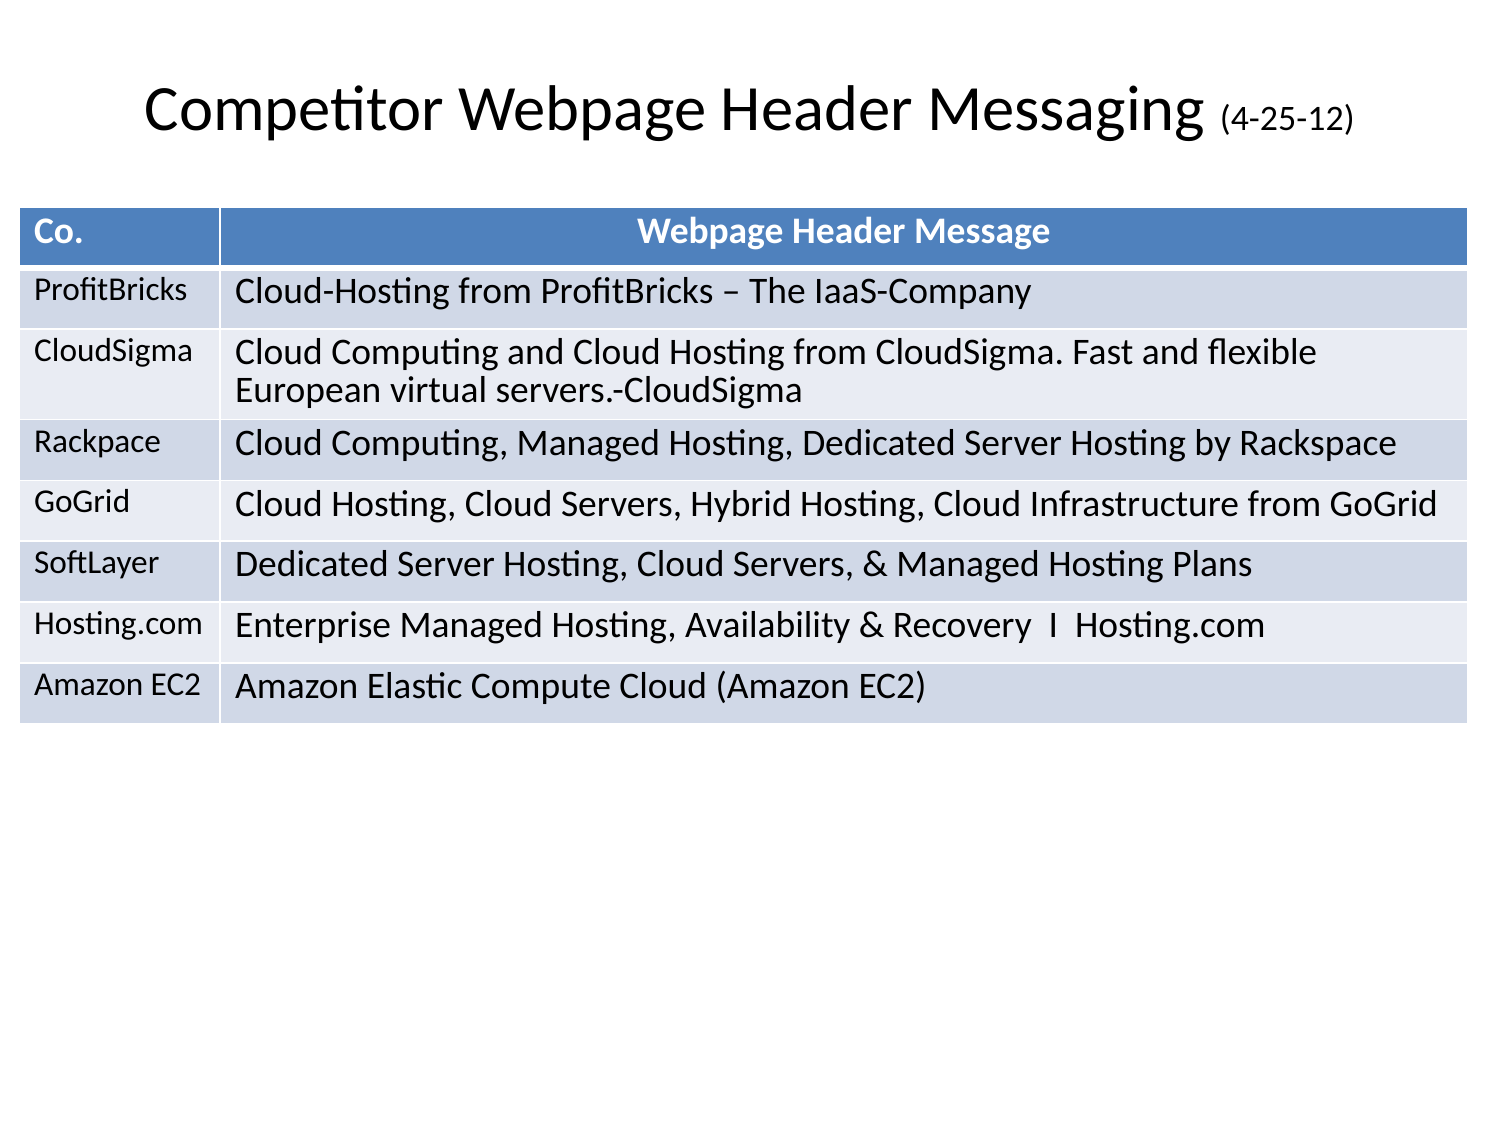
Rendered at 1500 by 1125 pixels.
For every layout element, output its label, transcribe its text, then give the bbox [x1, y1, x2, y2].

table_cell Cloud Computing and Cloud Hosting from CloudSigma. Fast and flexible European virtual servers.-CloudSigma [221, 330, 1467, 419]
table_cell Hosting.com [20, 603, 219, 662]
table_cell Dedicated Server Hosting, Cloud Servers, & Managed Hosting Plans [221, 542, 1467, 601]
table_cell Cloud Hosting, Cloud Servers, Hybrid Hosting, Cloud Infrastructure from GoGrid [221, 481, 1467, 540]
table_cell Cloud-Hosting from ProfitBricks – The IaaS-Company [221, 271, 1467, 328]
table_header Webpage Header Message [221, 208, 1467, 265]
table_cell CloudSigma [20, 330, 219, 419]
table_cell Enterprise Managed Hosting, Availability & Recovery I Hosting.com [221, 603, 1467, 662]
table_cell Rackpace [20, 420, 219, 480]
table_cell GoGrid [20, 481, 219, 540]
table_cell ProfitBricks [20, 271, 219, 328]
table_cell SoftLayer [20, 542, 219, 601]
table_header Co. [20, 208, 219, 265]
table_cell Amazon EC2 [20, 664, 219, 723]
title Competitor Webpage Header Messaging (4-25-12) [75, 45, 1425, 166]
table_cell Cloud Computing, Managed Hosting, Dedicated Server Hosting by Rackspace [221, 420, 1467, 480]
table_cell Amazon Elastic Compute Cloud (Amazon EC2) [221, 664, 1467, 723]
